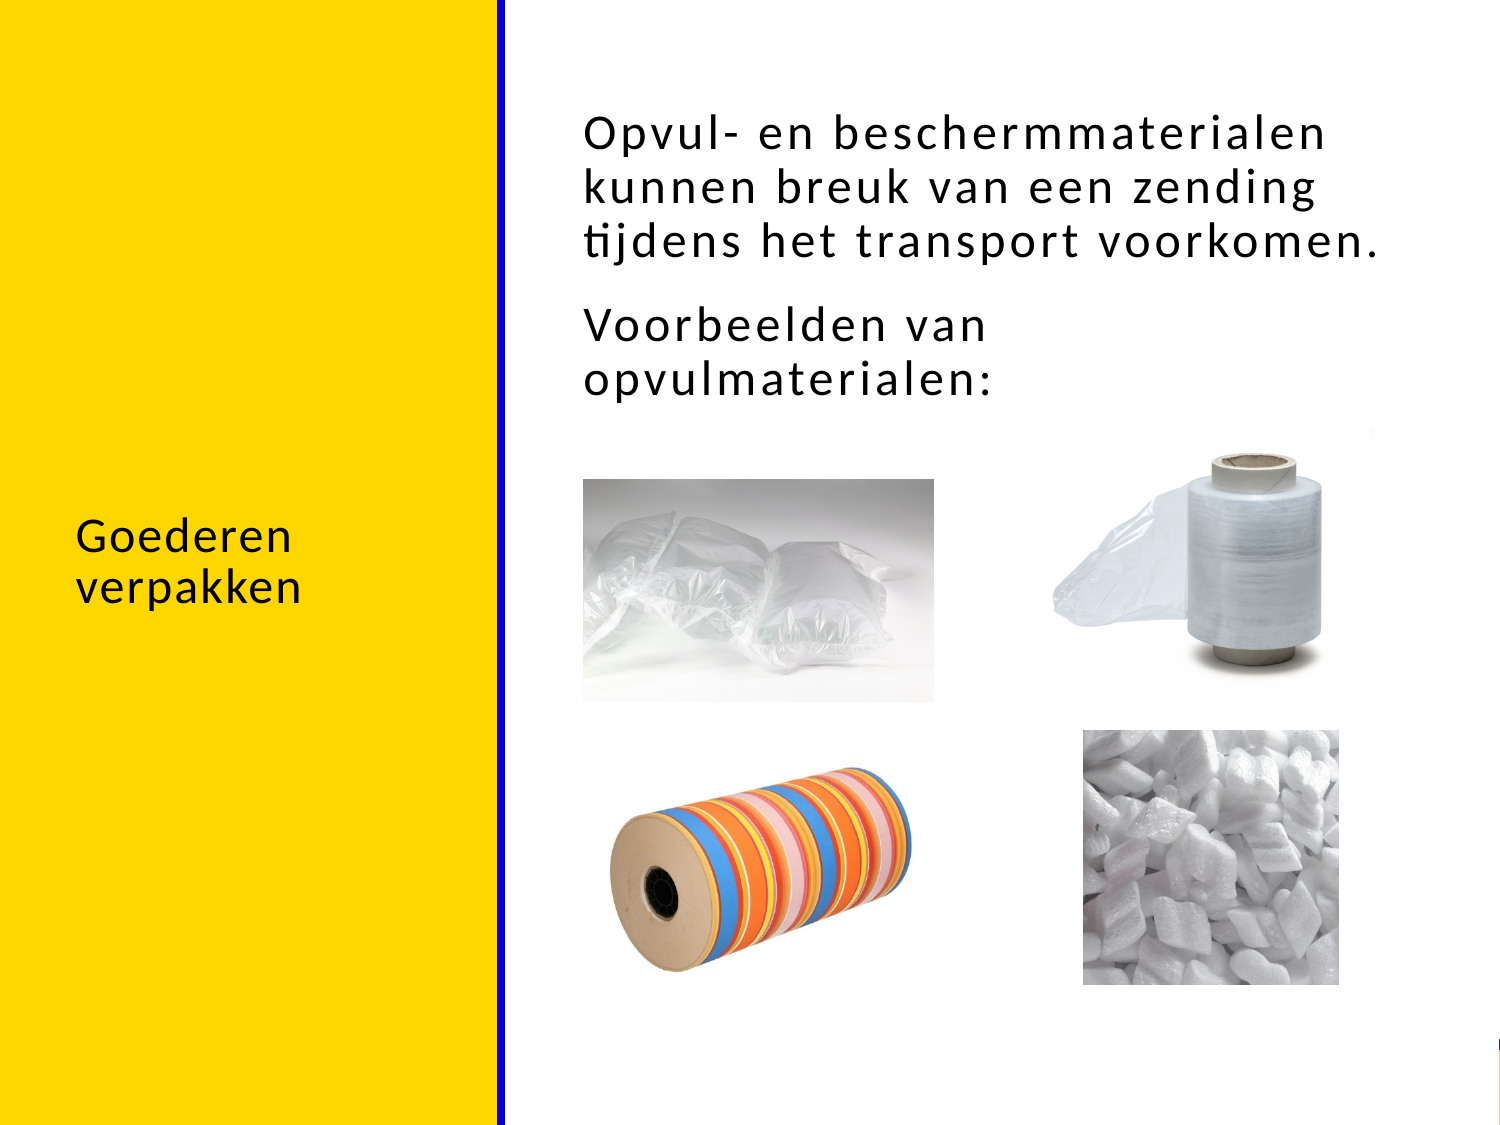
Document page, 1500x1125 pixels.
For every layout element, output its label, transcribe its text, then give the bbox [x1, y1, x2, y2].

text_box [496, 0, 506, 281]
picture [1023, 430, 1374, 694]
title Goederen verpakken [60, 99, 462, 1026]
text_box [496, 295, 506, 1125]
picture [596, 740, 921, 975]
text_box [506, 0, 1500, 1125]
text_box Opvul- en beschermmaterialen kunnen breuk van een zending tijdens het transport voorkomen. Voorbeelden van opvulmaterialen: 71 [583, 99, 1409, 1026]
text_box [0, 0, 496, 1125]
picture [1083, 729, 1339, 986]
picture [583, 478, 934, 703]
